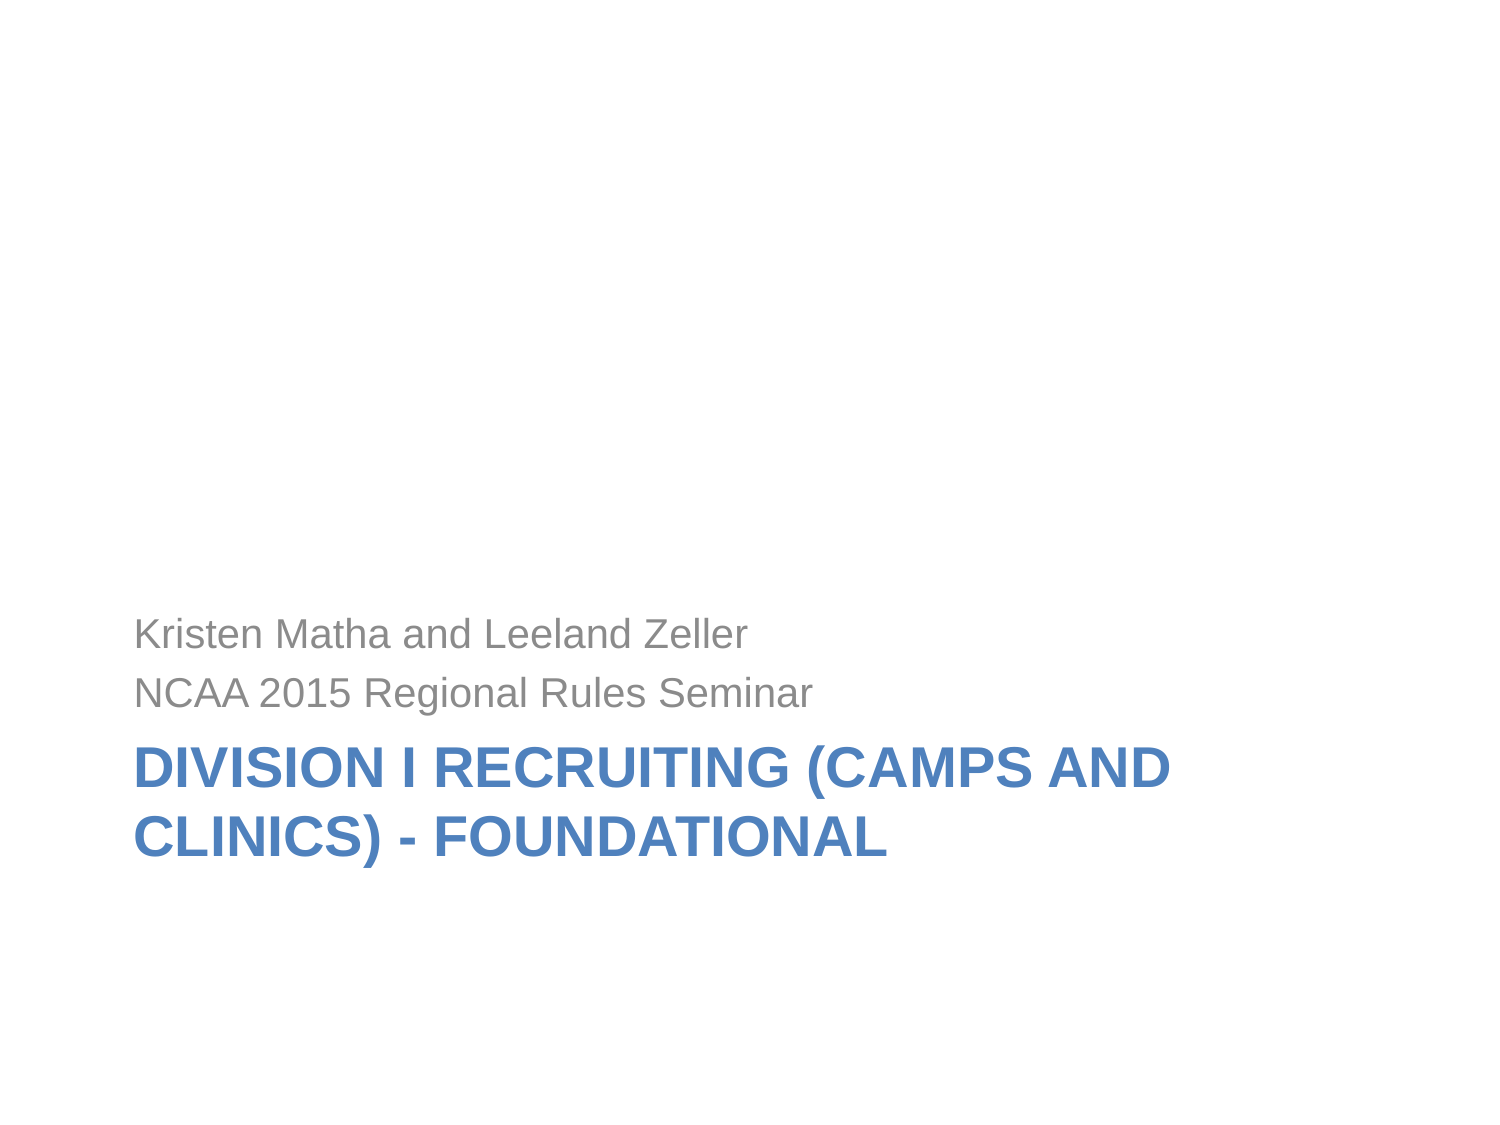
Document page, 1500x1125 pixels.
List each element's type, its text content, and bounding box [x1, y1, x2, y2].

title Division I Recruiting (Camps and Clinics) - Foundational [118, 723, 1394, 947]
list Kristen Matha and Leeland Zeller NCAA 2015 Regional Rules Seminar [118, 476, 1394, 723]
